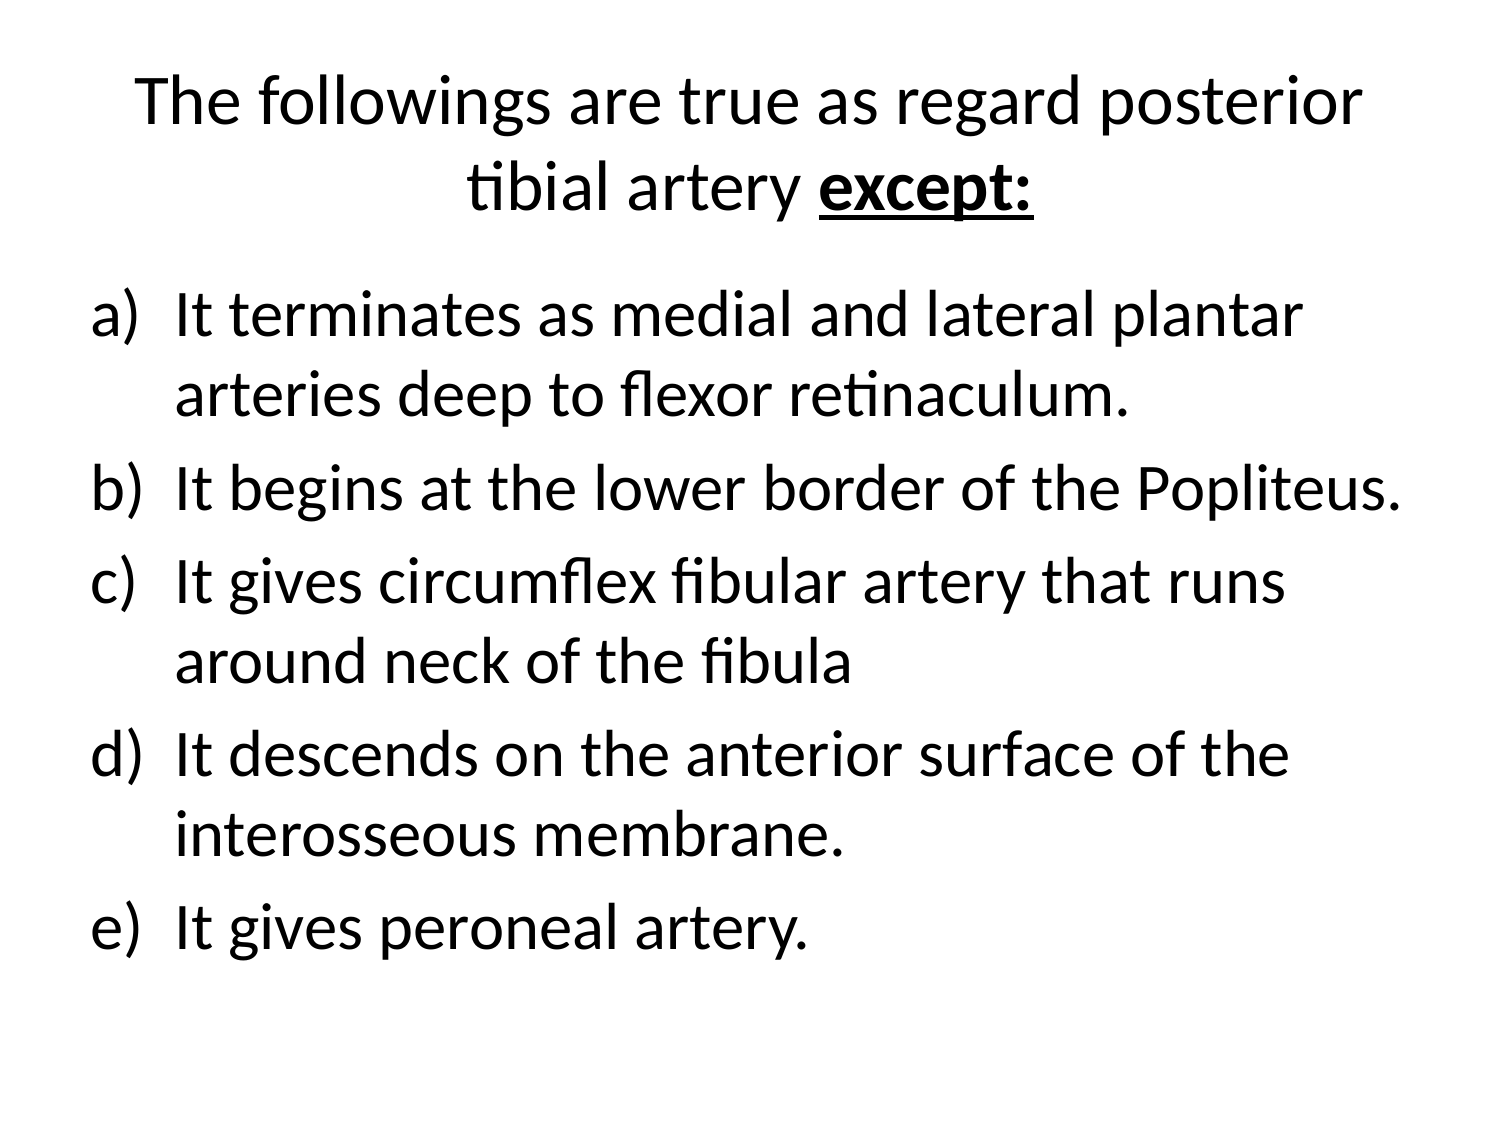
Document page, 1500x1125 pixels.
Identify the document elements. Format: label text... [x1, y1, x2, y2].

list It terminates as medial and lateral plantar arteries deep to flexor retinaculum. It begins at the lower border of the Popliteus. It gives circumflex fibular artery that runs around neck of the fibula It descends on the anterior surface of the interosseous membrane. It gives peroneal artery. [75, 262, 1425, 1005]
title The followings are true as regard posterior tibial artery except: [75, 45, 1425, 233]
